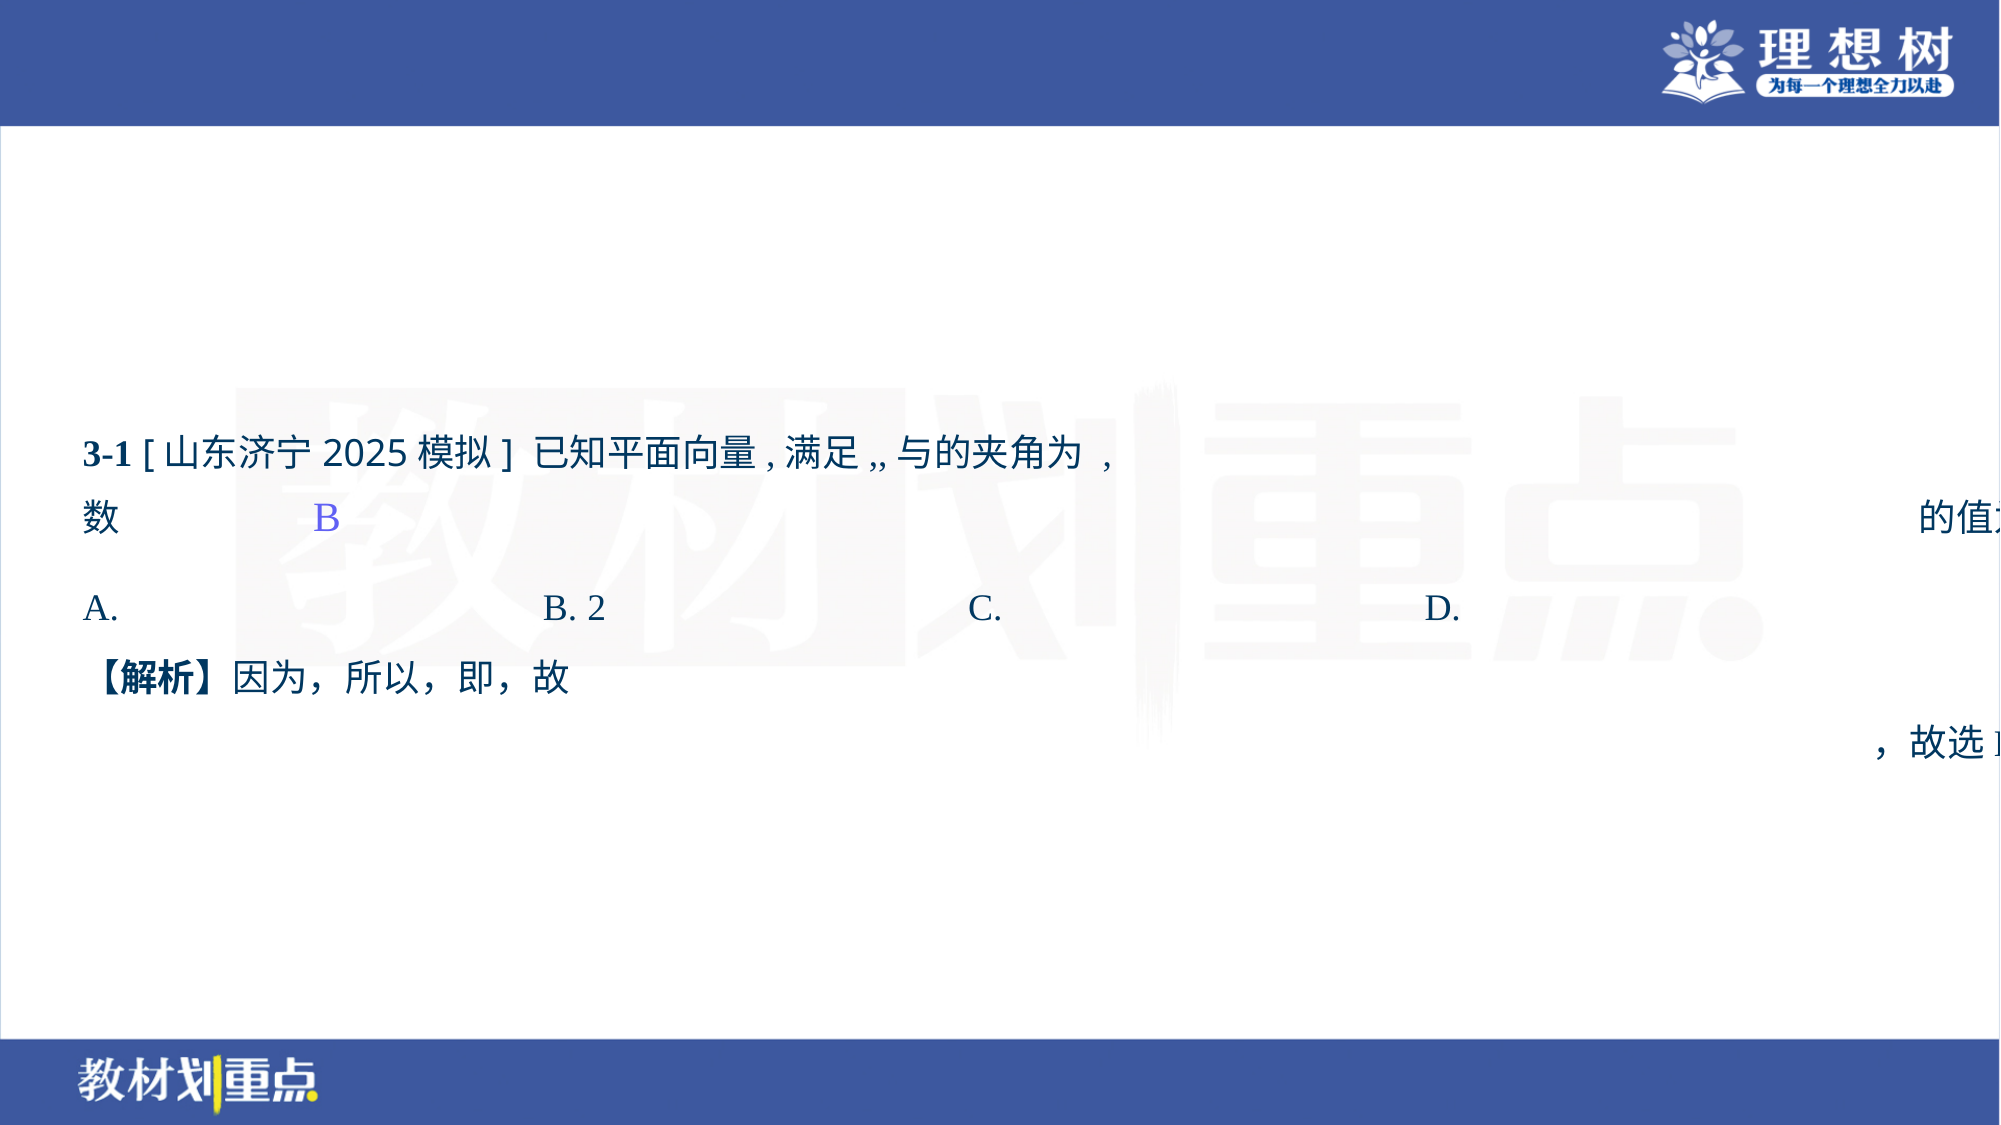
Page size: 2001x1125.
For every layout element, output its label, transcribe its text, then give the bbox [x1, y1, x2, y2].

text_box B [297, 487, 356, 538]
picture [0, 0, 2000, 1125]
